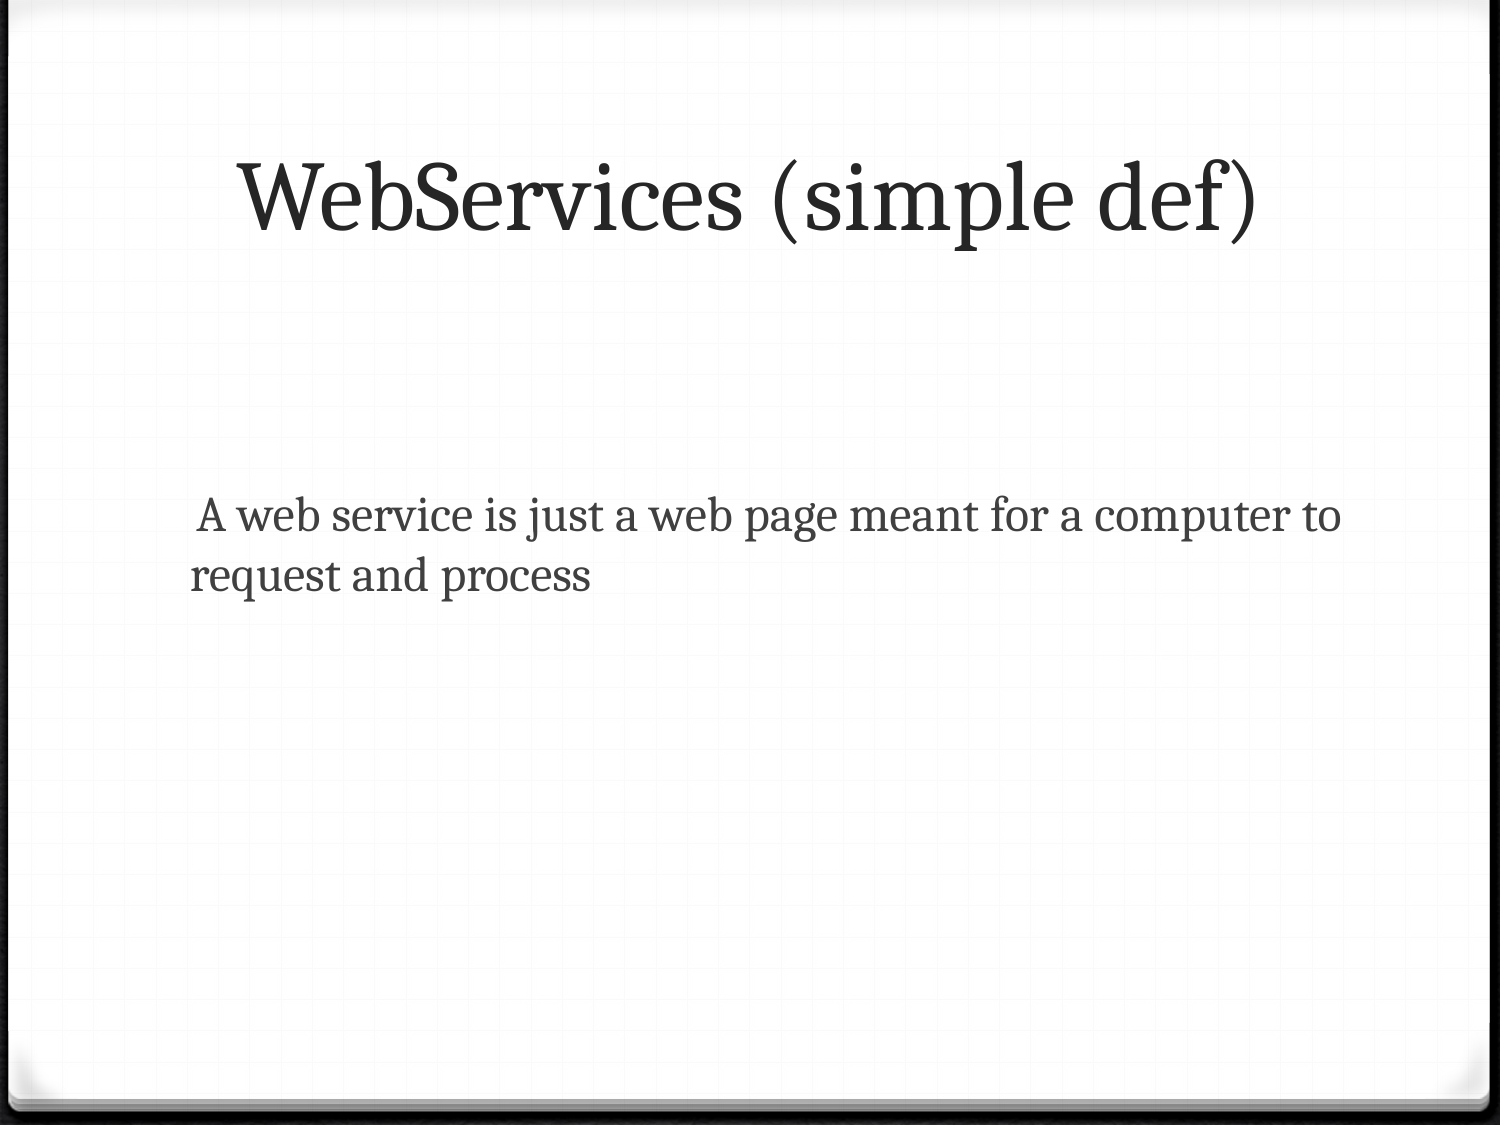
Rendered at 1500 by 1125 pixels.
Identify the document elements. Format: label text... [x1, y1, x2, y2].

title WebServices (simple def) [90, 71, 1410, 309]
list A web service is just a web page meant for a computer to request and process [137, 334, 1363, 983]
picture [0, 0, 1500, 1125]
